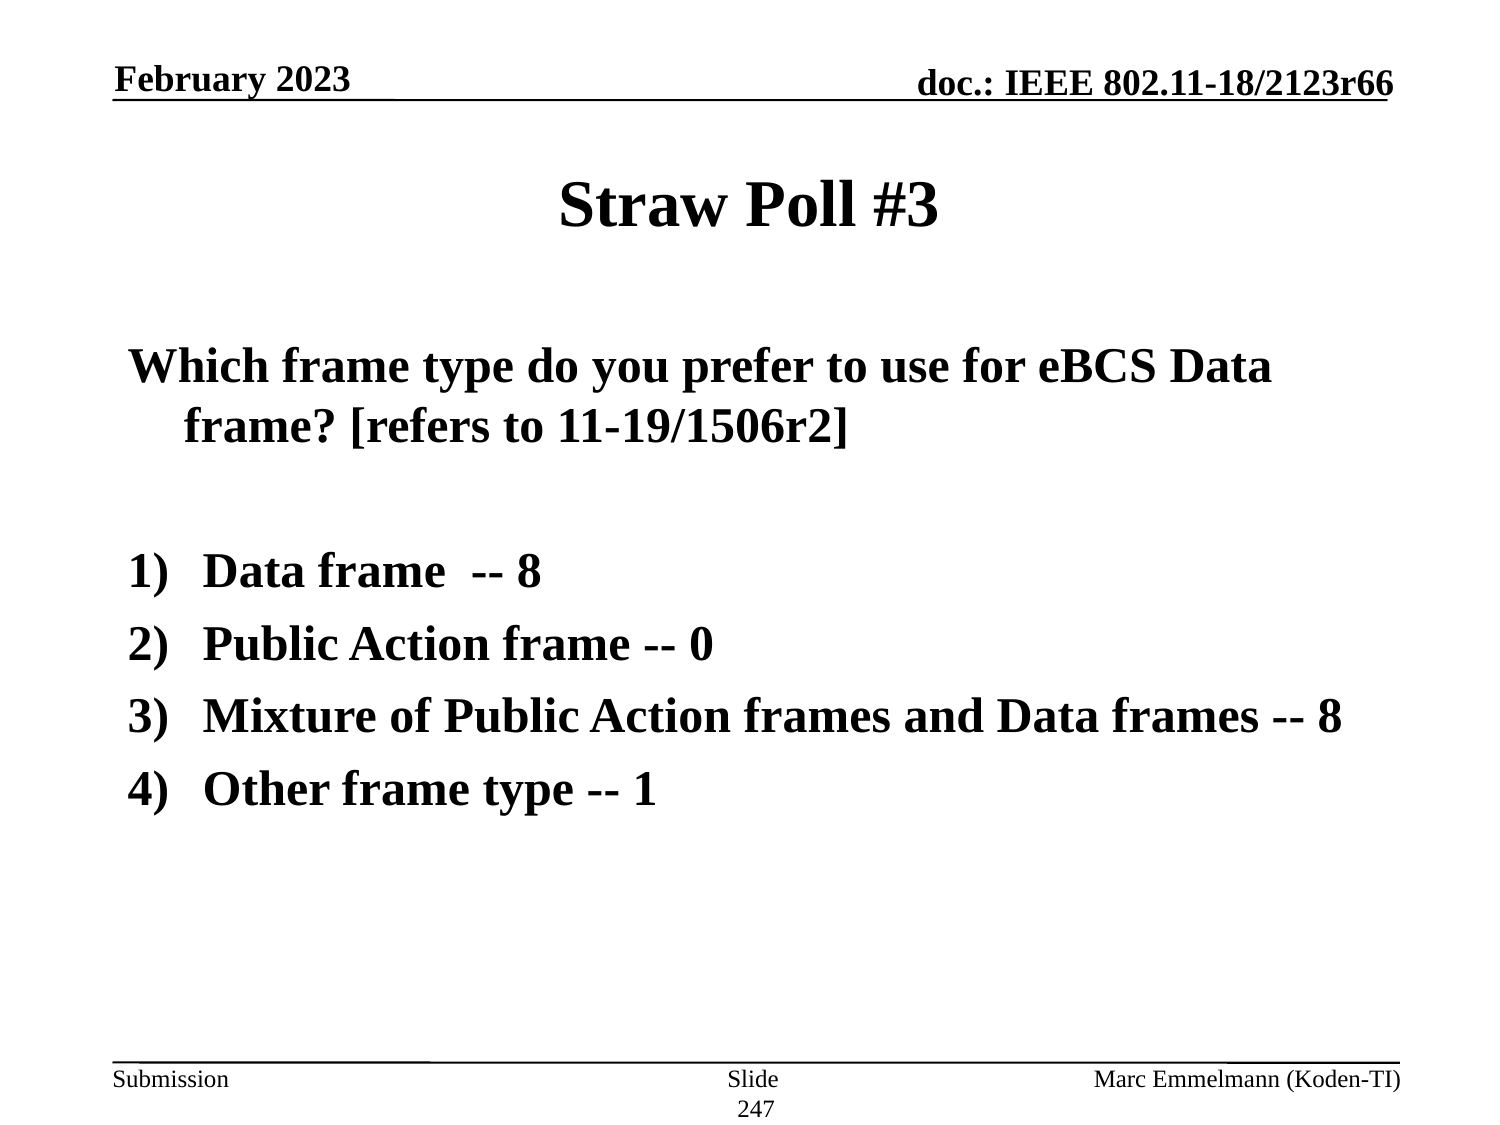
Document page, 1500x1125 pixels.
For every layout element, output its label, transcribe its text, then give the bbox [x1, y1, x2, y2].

list Which frame type do you prefer to use for eBCS Data frame? [refers to 11-19/1506r2] Data frame -- 8 Public Action frame -- 0 Mixture of Public Action frames and Data frames -- 8 Other frame type -- 1 [112, 324, 1388, 1000]
footer Marc Emmelmann (Koden-TI) [878, 1061, 1402, 1093]
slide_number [114, 54, 423, 100]
title Straw Poll #3 [112, 112, 1388, 288]
slide_number Slide 247 [712, 1061, 800, 1123]
